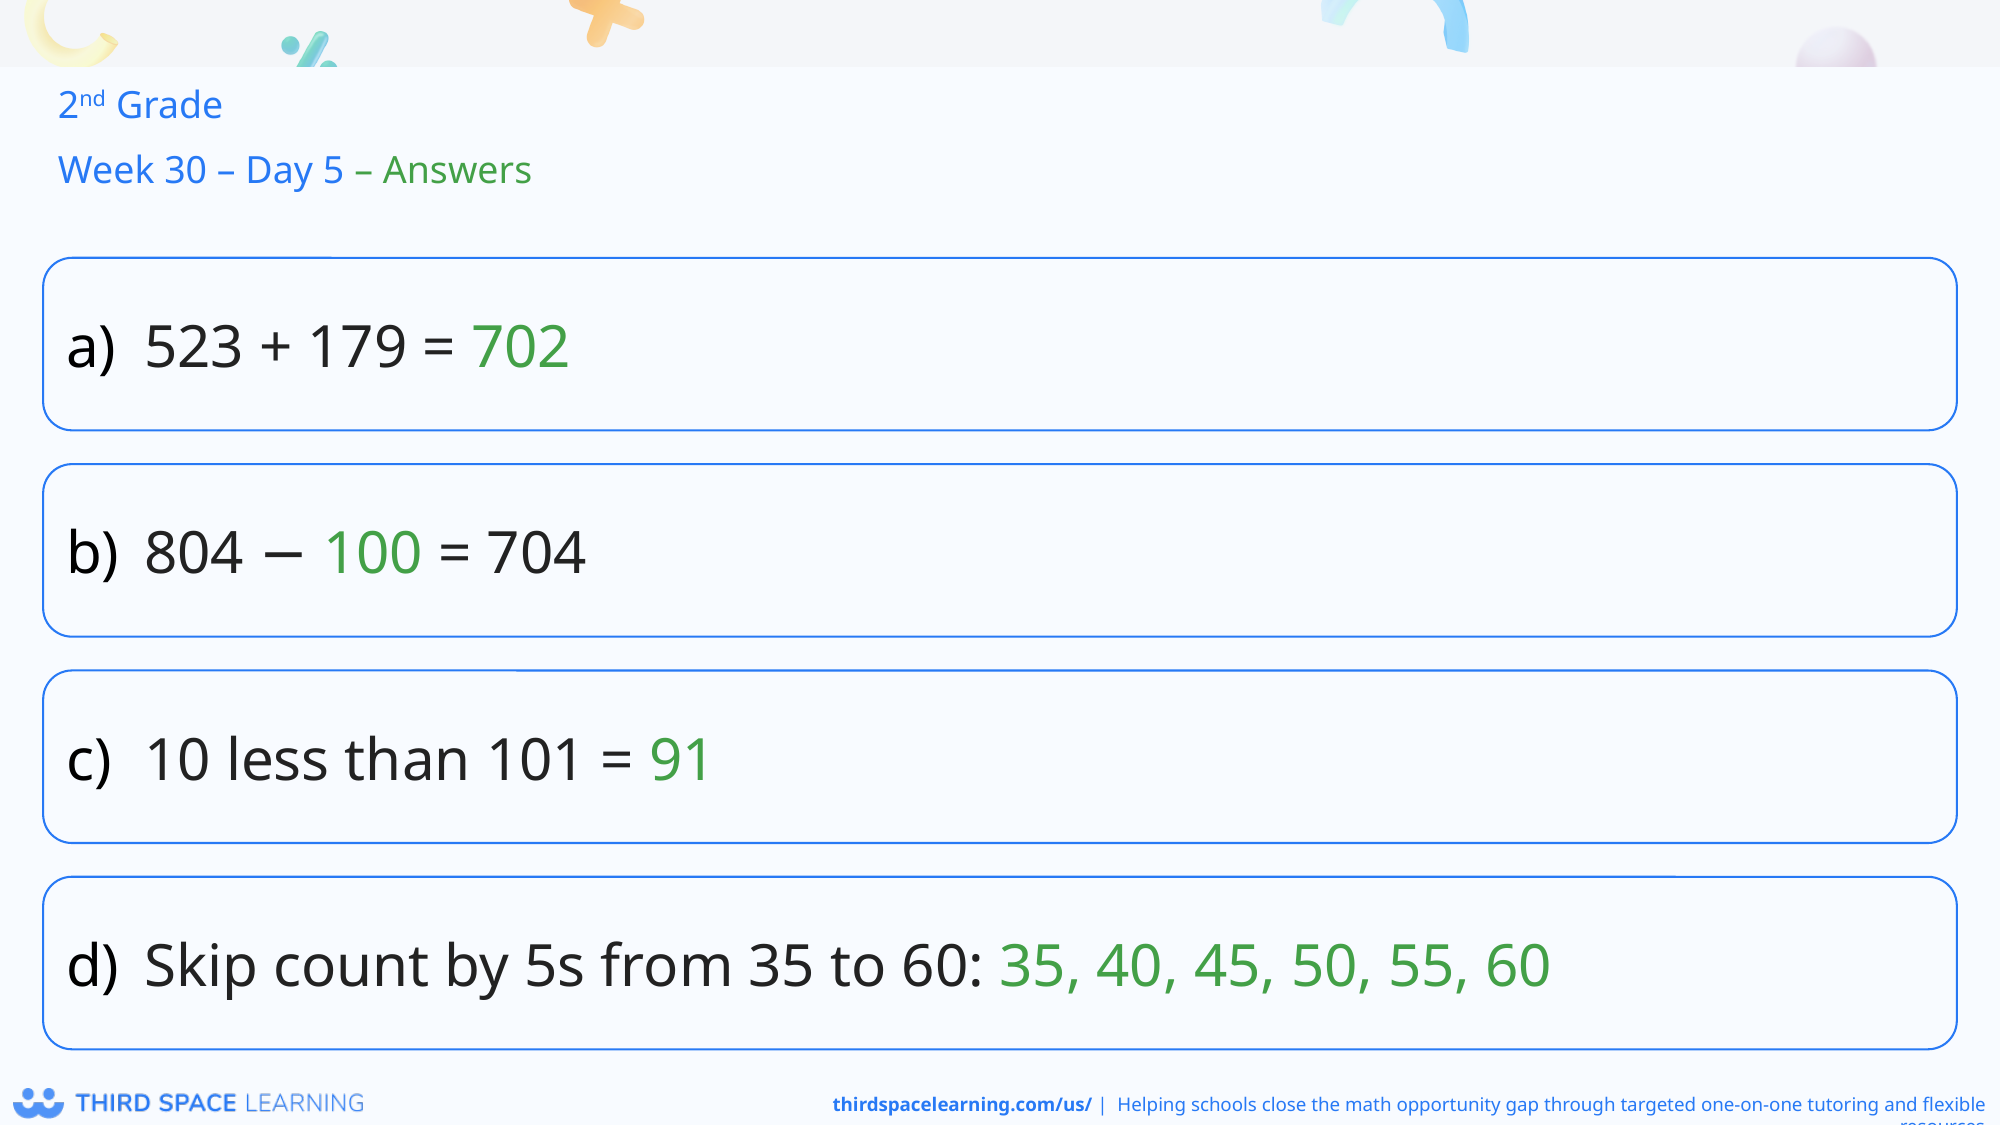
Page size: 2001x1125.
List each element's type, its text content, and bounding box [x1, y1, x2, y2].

list 523 + 179 = 702 [129, 272, 1939, 416]
list 804 − 100 = 704 [129, 478, 1939, 623]
picture [0, 0, 2000, 67]
text_box 2nd Grade Week 30 – Day 5 – Answers [43, 73, 705, 212]
picture [13, 1088, 365, 1119]
list 10 less than 101 = 91 [129, 684, 1939, 829]
list Skip count by 5s from 35 to 60: 35, 40, 45, 50, 55, 60 [129, 891, 1939, 1035]
